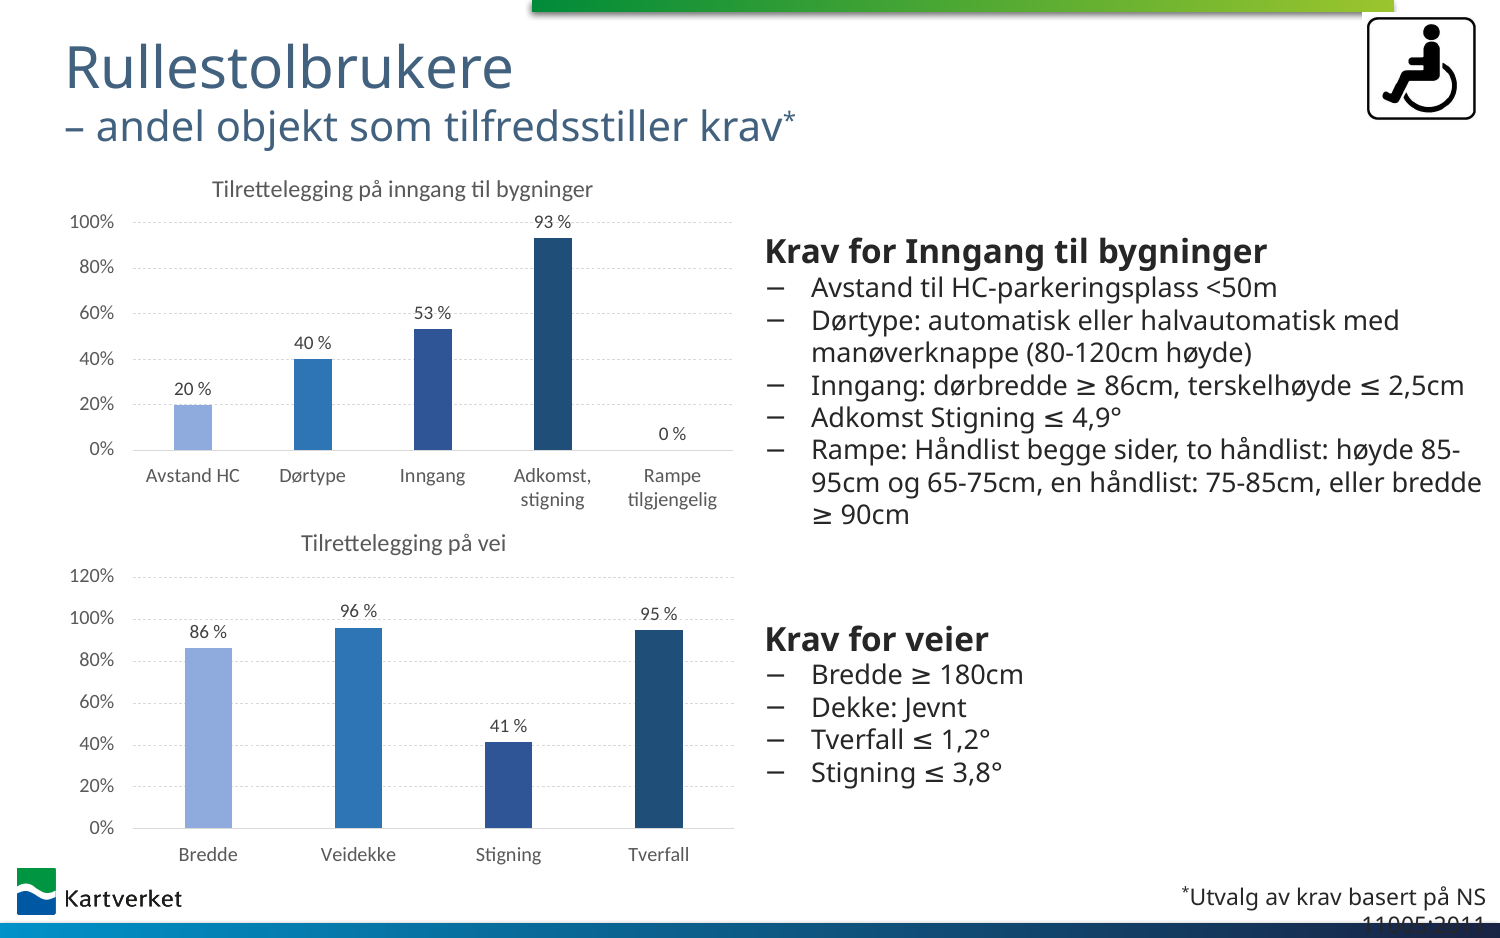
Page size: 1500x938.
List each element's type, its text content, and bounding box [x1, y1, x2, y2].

picture [1362, 12, 1481, 126]
text_box Krav for veier Bredde ≥ 180cm Dekke: Jevnt Tverfall ≤ 1,2° Stigning ≤ 3,8° [749, 610, 1500, 795]
text_box *Utvalg av krav basert på NS 11005:2011 [1068, 873, 1500, 938]
text_box Krav for Inngang til bygninger Avstand til HC-parkeringsplass <50m Dørtype: automatisk eller halvautomatisk med manøverknappe (80-120cm høyde) Inngang: dørbredde ≥ 86cm, terskelhøyde ≤ 2,5cm Adkomst Stigning ≤ 4,9° Rampe: Håndlist begge sider, to håndlist: høyde 85-95cm og 65-75cm, en håndlist: 75-85cm, eller bredde ≥ 90cm [749, 223, 1500, 538]
picture [62, 520, 746, 874]
text_box Rullestolbrukere – andel objekt som tilfredsstiller krav* [49, 25, 1431, 158]
picture [62, 166, 744, 519]
